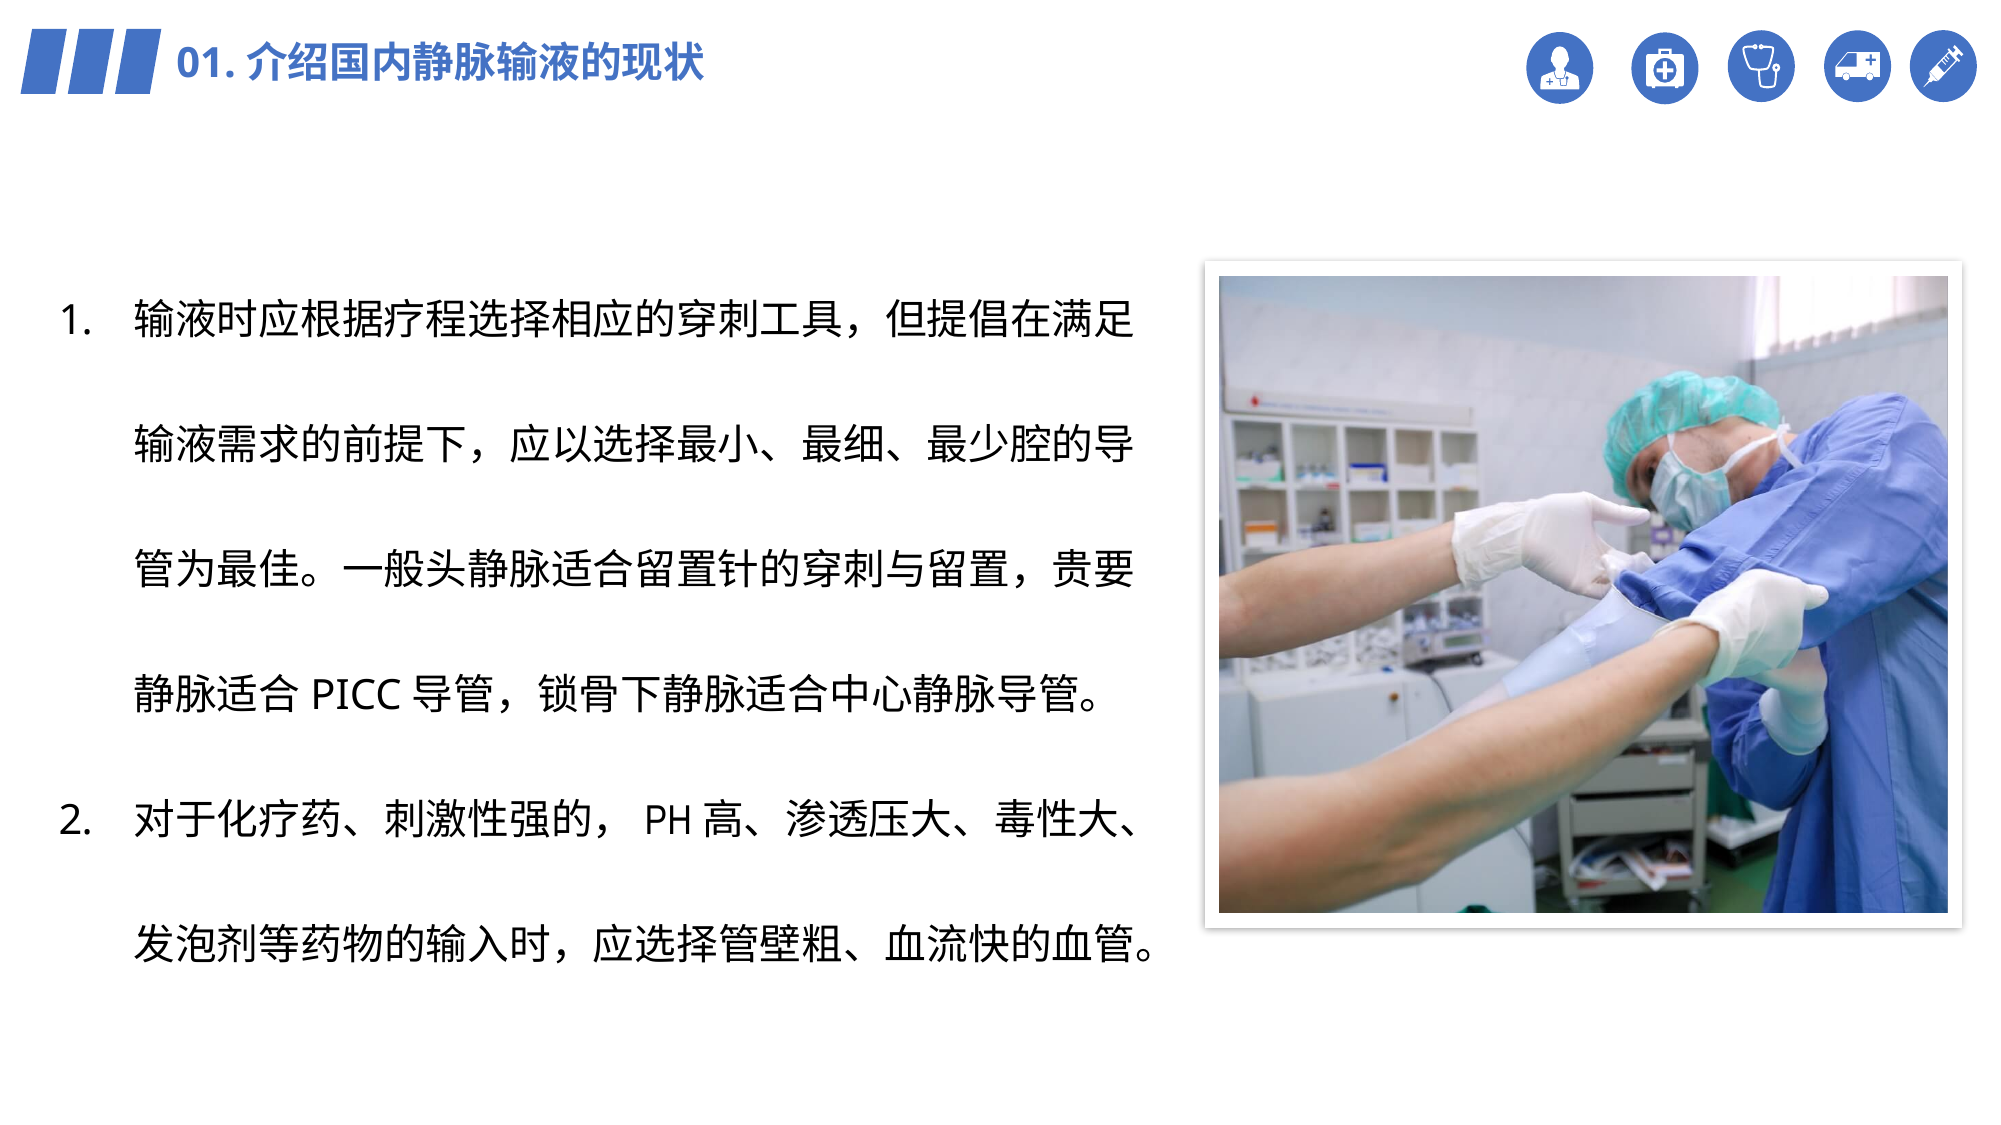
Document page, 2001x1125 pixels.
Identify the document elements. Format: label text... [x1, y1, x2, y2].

picture [1219, 275, 1948, 914]
text_box 输液时应根据疗程选择相应的穿刺工具，但提倡在满足输液需求的前提下，应以选择最小、最细、最少腔的导管为最佳。一般头静脉适合留置针的穿刺与留置，贵要静脉适合PICC导管，锁骨下静脉适合中心静脉导管。 对于化疗药、刺激性强的，PH高、渗透压大、毒性大、发泡剂等药物的输入时，应选择管壁粗、血流快的血管。 [43, 210, 1167, 979]
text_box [20, 28, 796, 94]
